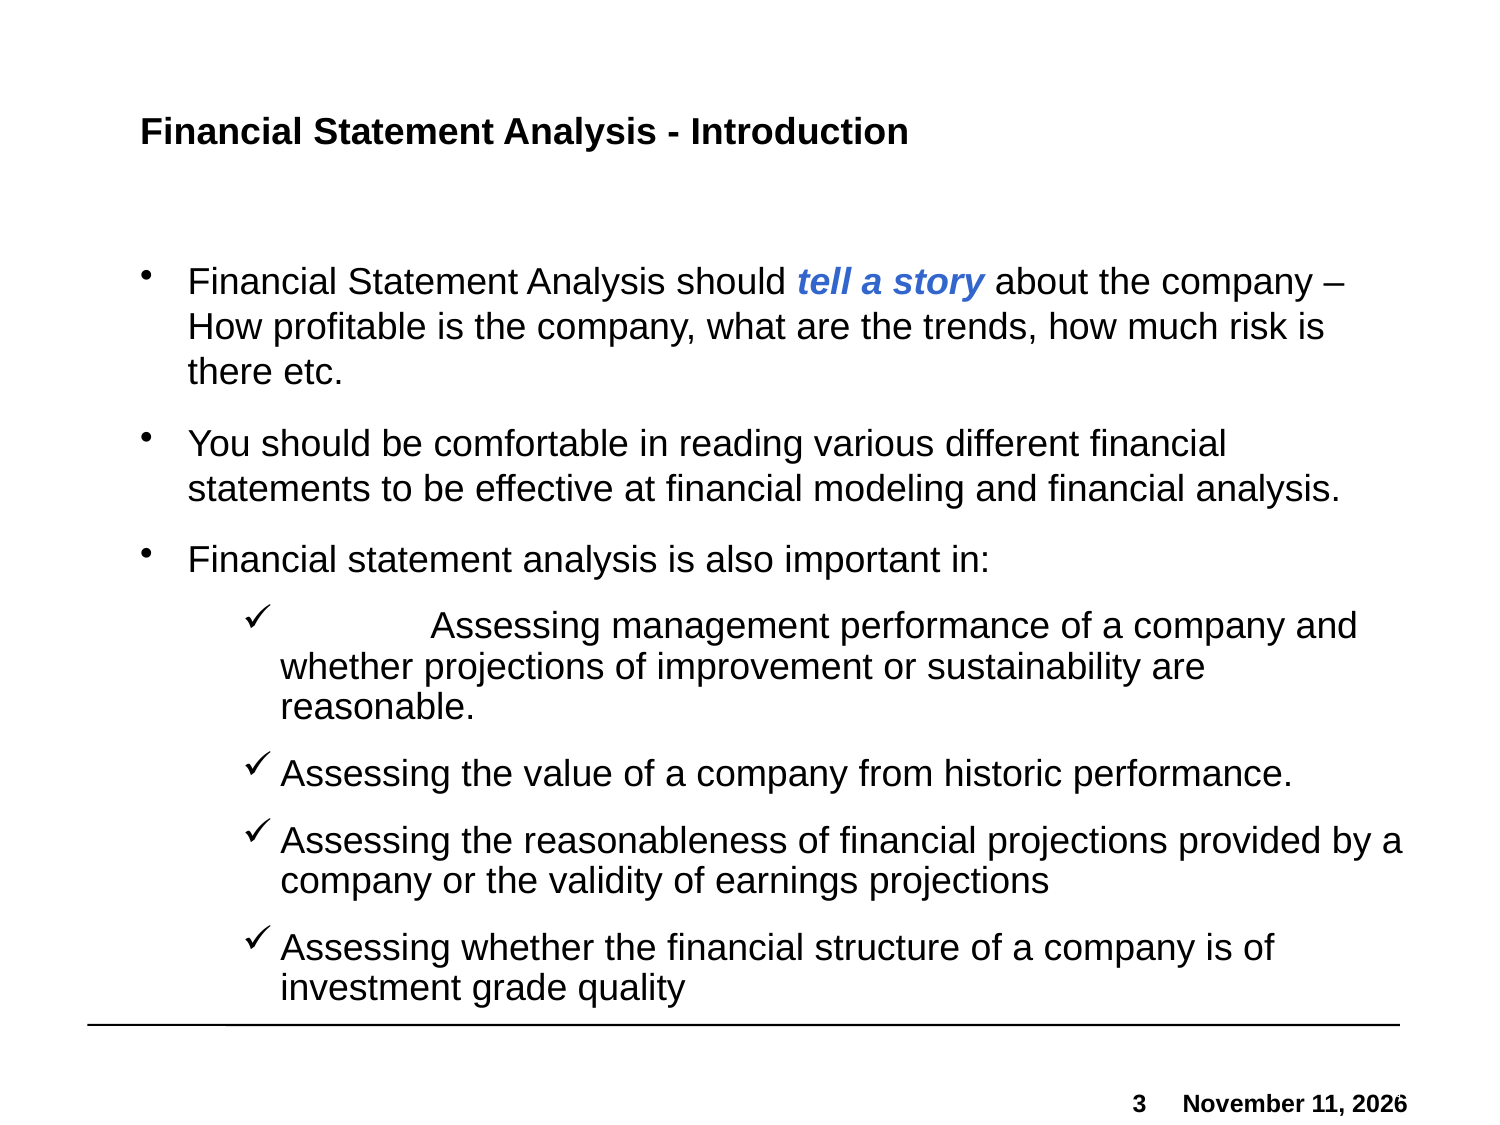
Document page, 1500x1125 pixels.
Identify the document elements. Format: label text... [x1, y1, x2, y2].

title Financial Statement Analysis - Introduction [124, 99, 1401, 226]
list Financial Statement Analysis should tell a story about the company – How profitable is the company, what are the trends, how much risk is there etc. You should be comfortable in reading various different financial statements to be effective at financial modeling and financial analysis. Financial statement analysis is also important in: Assessing management performance of a company and whether projections of improvement or sustainability are reasonable. Assessing the value of a company from historic performance. Assessing the reasonableness of financial projections provided by a company or the validity of earnings projections Assessing whether the financial structure of a company is of investment grade quality [124, 249, 1426, 1013]
